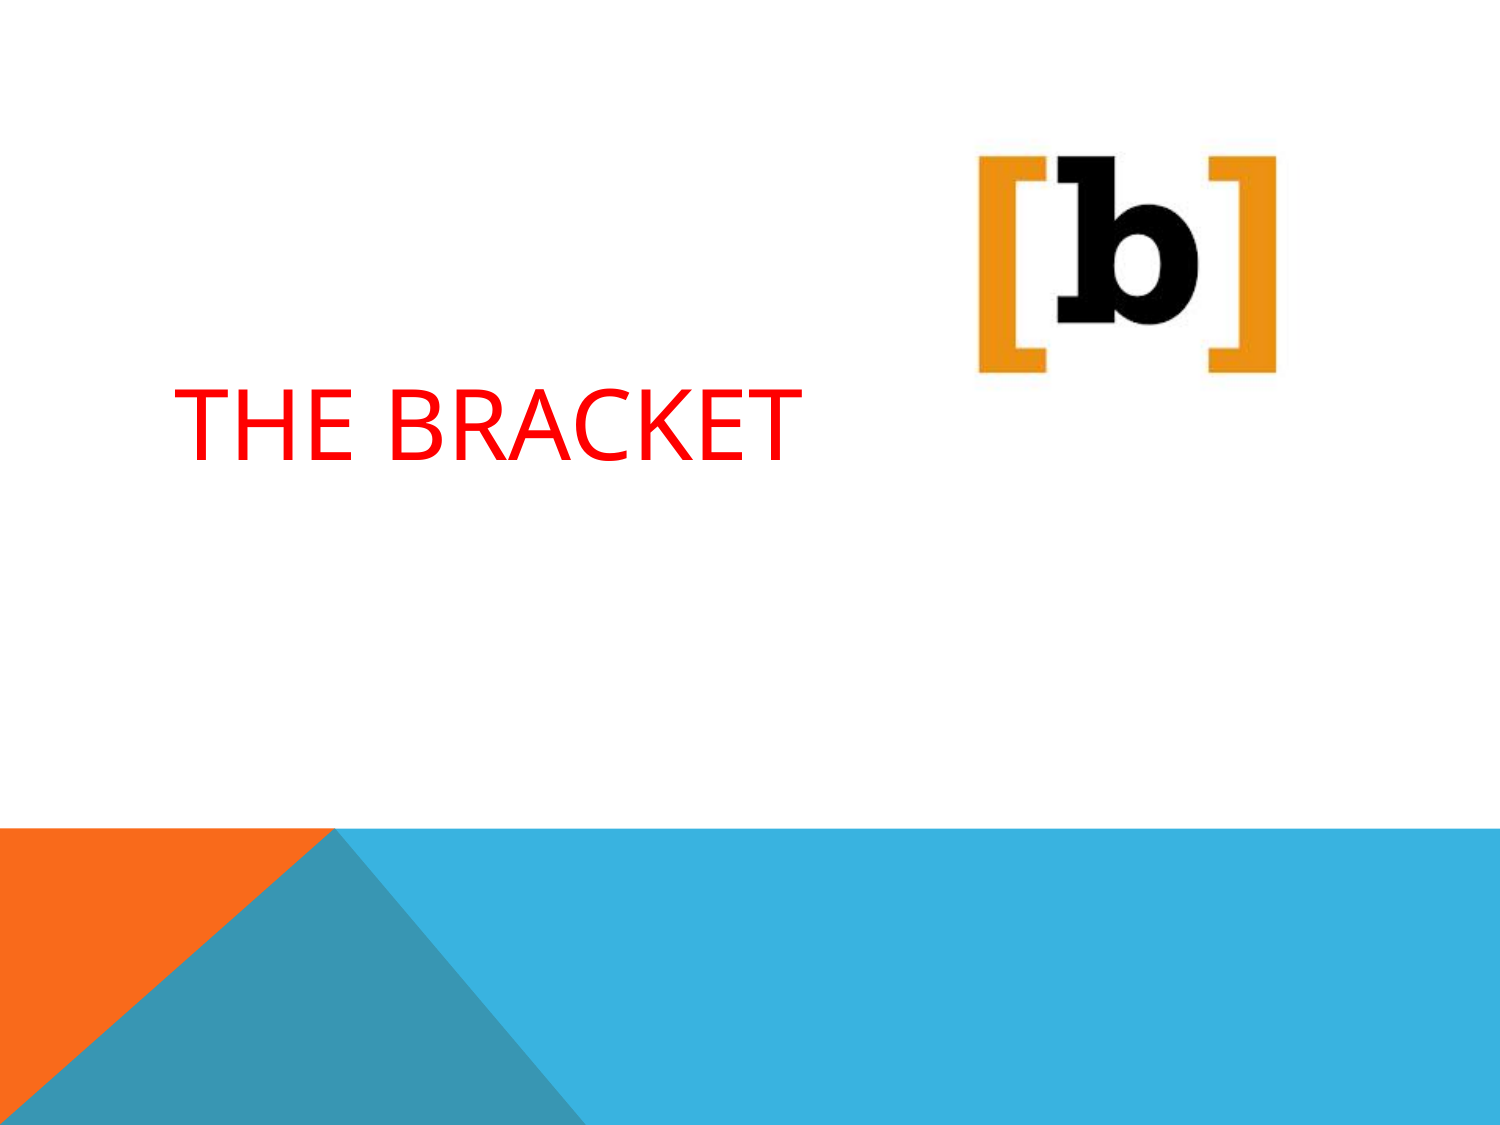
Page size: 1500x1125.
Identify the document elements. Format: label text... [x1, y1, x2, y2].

title The bracket [159, 302, 821, 539]
picture [950, 89, 1303, 442]
